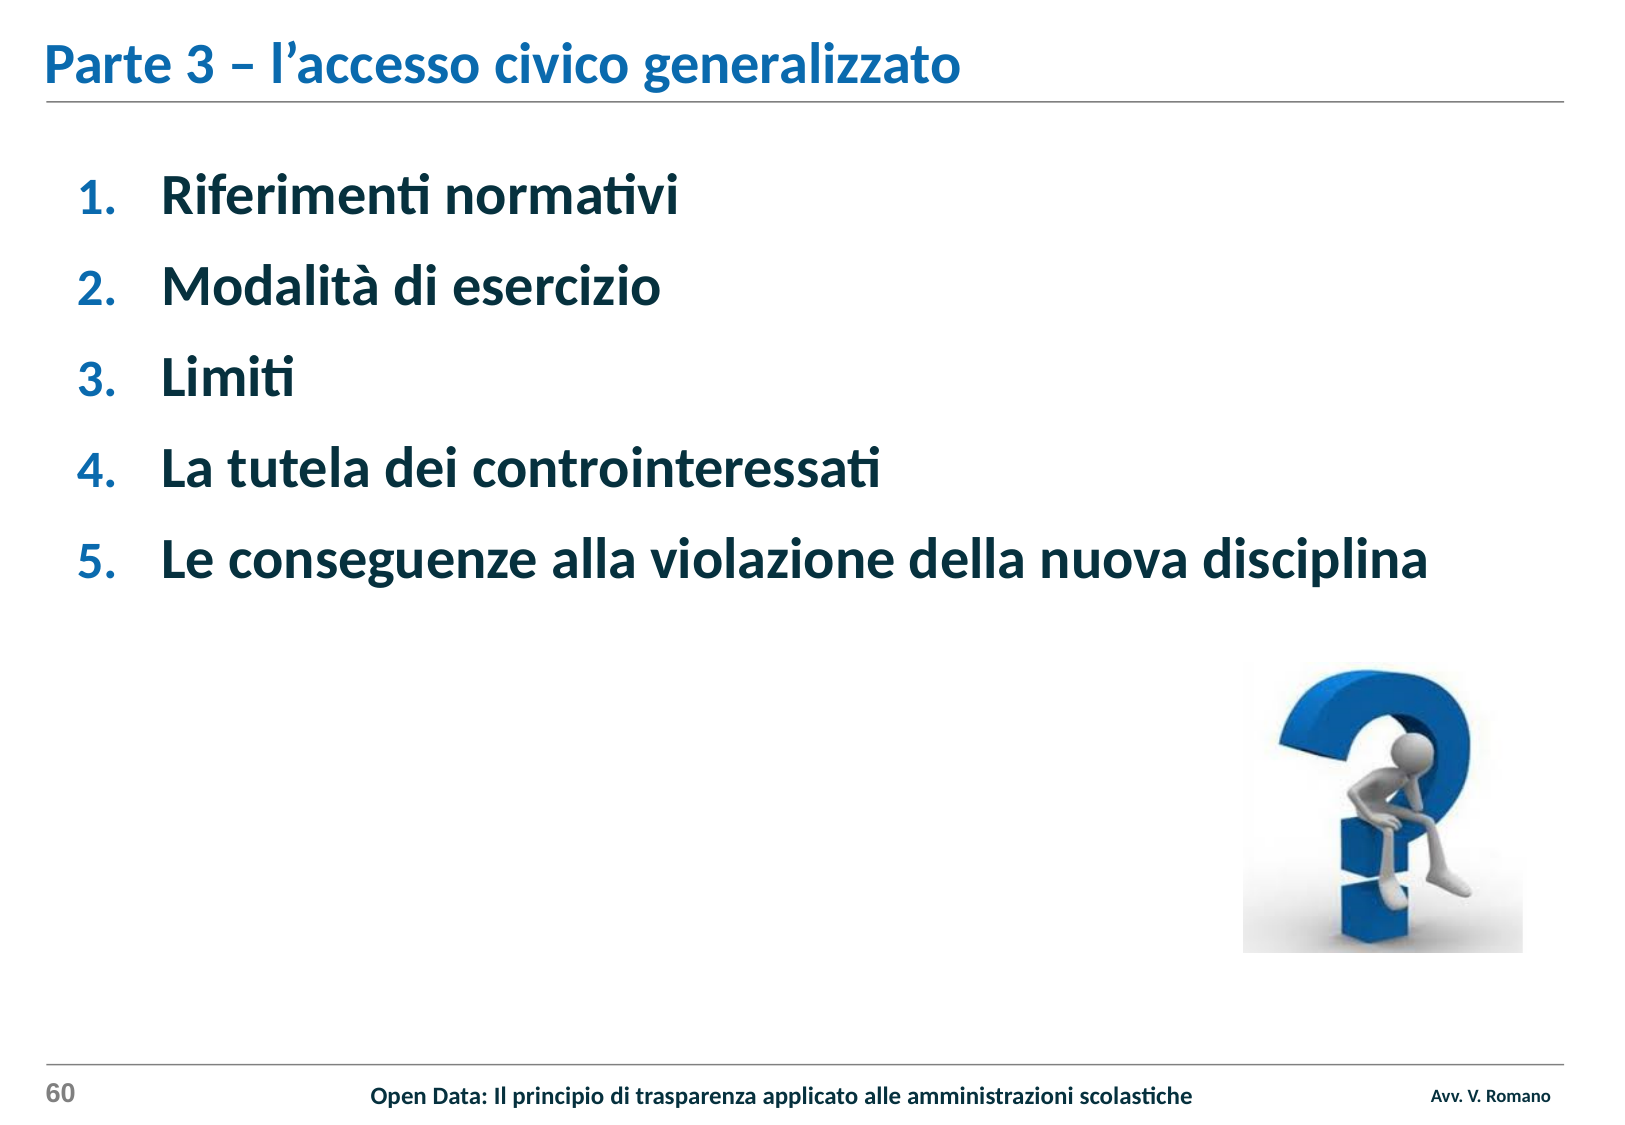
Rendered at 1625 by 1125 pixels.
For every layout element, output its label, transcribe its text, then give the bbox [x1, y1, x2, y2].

text_box Parte 3 – l’accesso civico generalizzato [44, 24, 1561, 91]
picture [1243, 662, 1528, 953]
text_box Riferimenti normativi Modalità di esercizio Limiti La tutela dei controinteressati Le conseguenze alla violazione della nuova disciplina [44, 127, 1561, 994]
